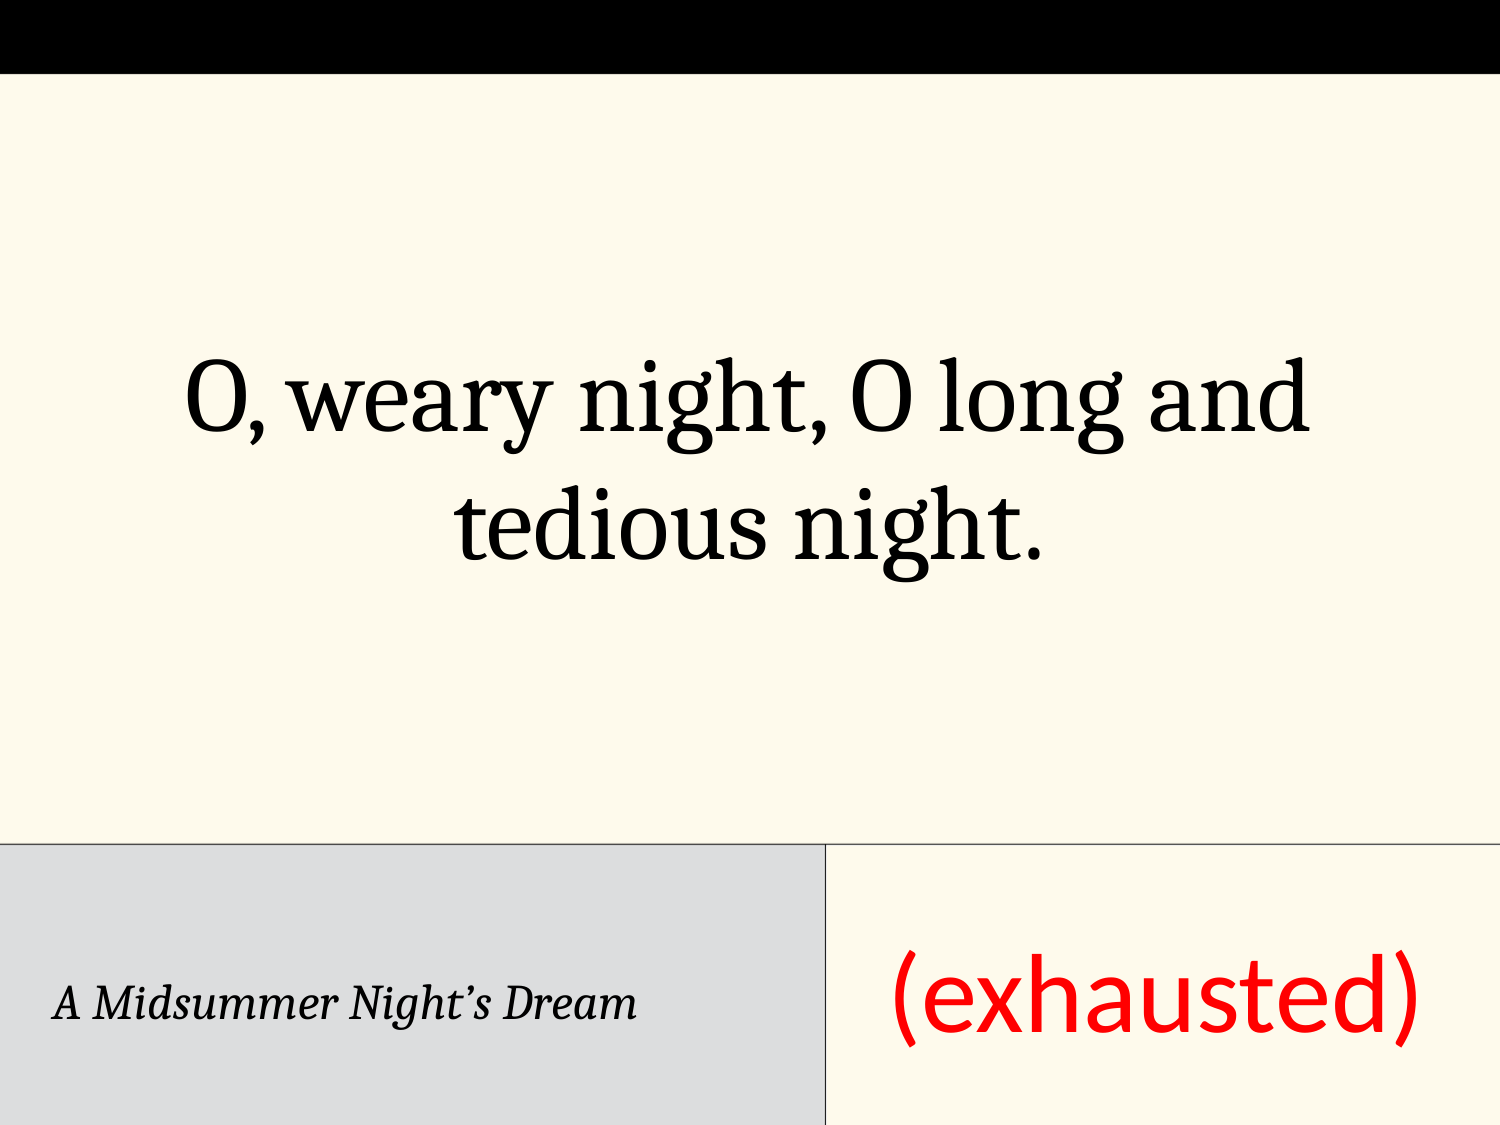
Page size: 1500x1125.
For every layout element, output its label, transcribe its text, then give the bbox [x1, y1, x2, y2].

text_box O, weary night, O long and tedious night. [168, 249, 1332, 592]
text_box A Midsummer Night’s Dream [37, 962, 688, 1037]
text_box (exhausted) [862, 912, 1450, 1088]
picture [0, 0, 1500, 1125]
